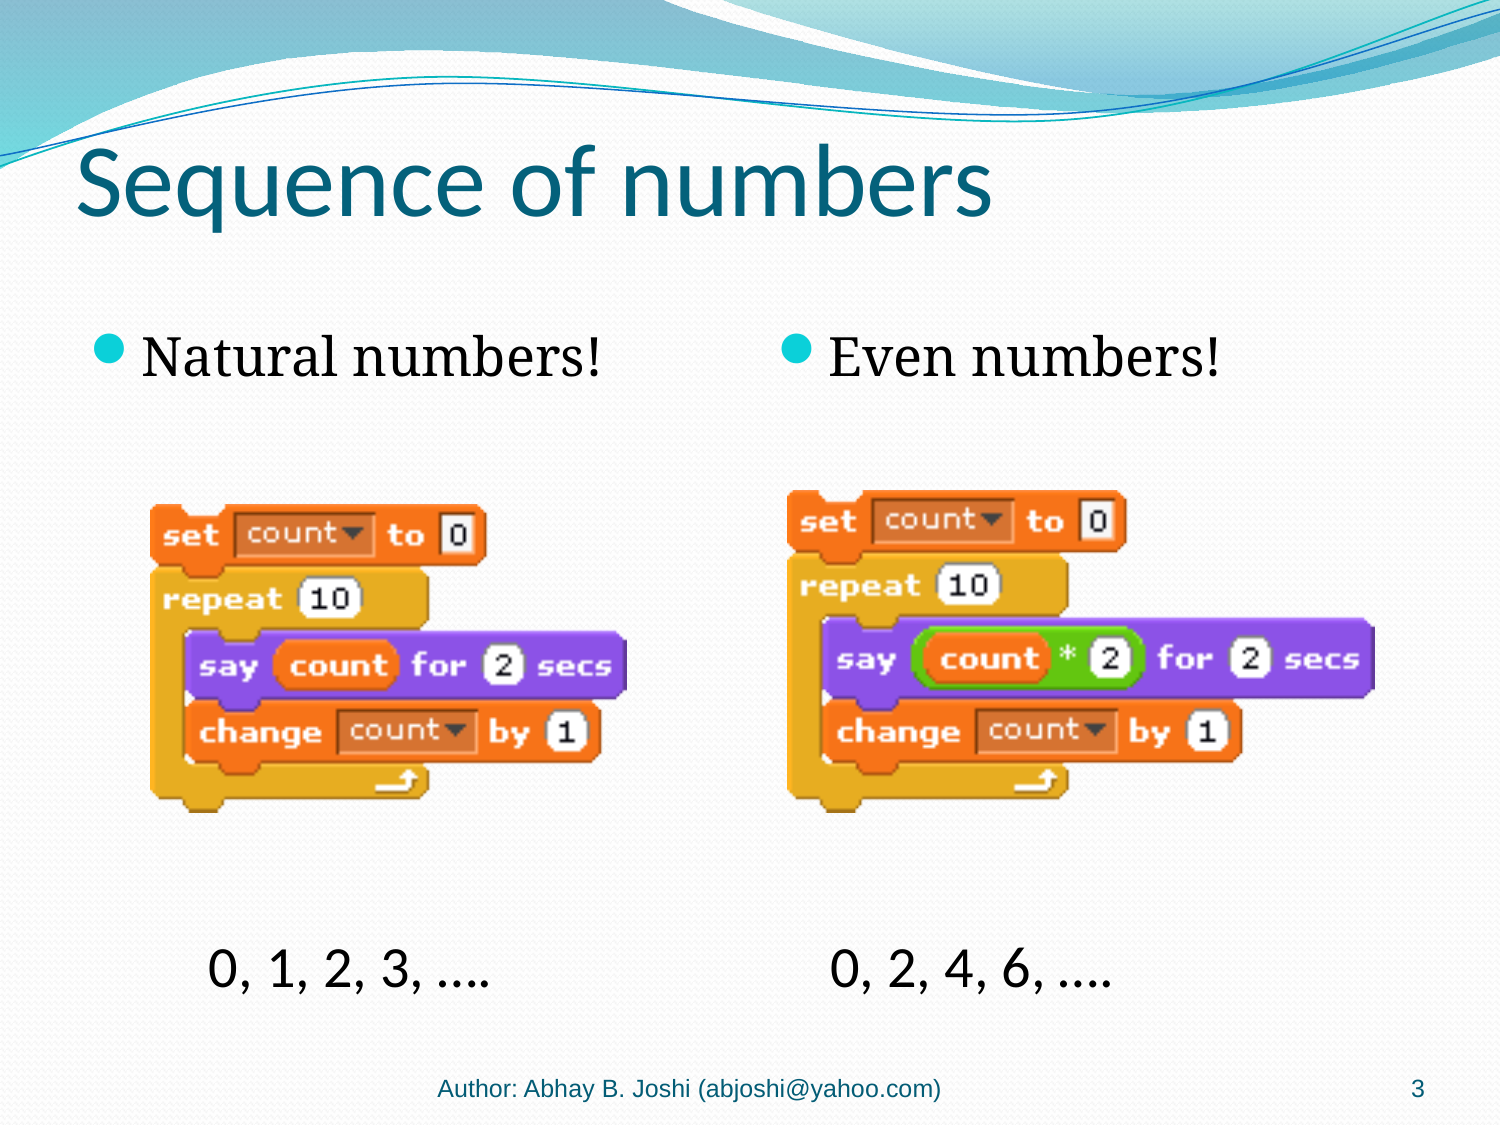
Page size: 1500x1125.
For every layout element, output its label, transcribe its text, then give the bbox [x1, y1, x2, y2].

slide_number 3 [1299, 1042, 1425, 1103]
picture [787, 490, 1375, 813]
footer Author: Abhay B. Joshi (abjoshi@yahoo.com) [437, 1042, 988, 1103]
title Sequence of numbers [75, 50, 1425, 238]
list Even numbers! 0, 2, 4, 6, …. [762, 314, 1425, 1043]
list Natural numbers! 0, 1, 2, 3, …. [75, 314, 738, 1043]
picture [149, 504, 627, 813]
